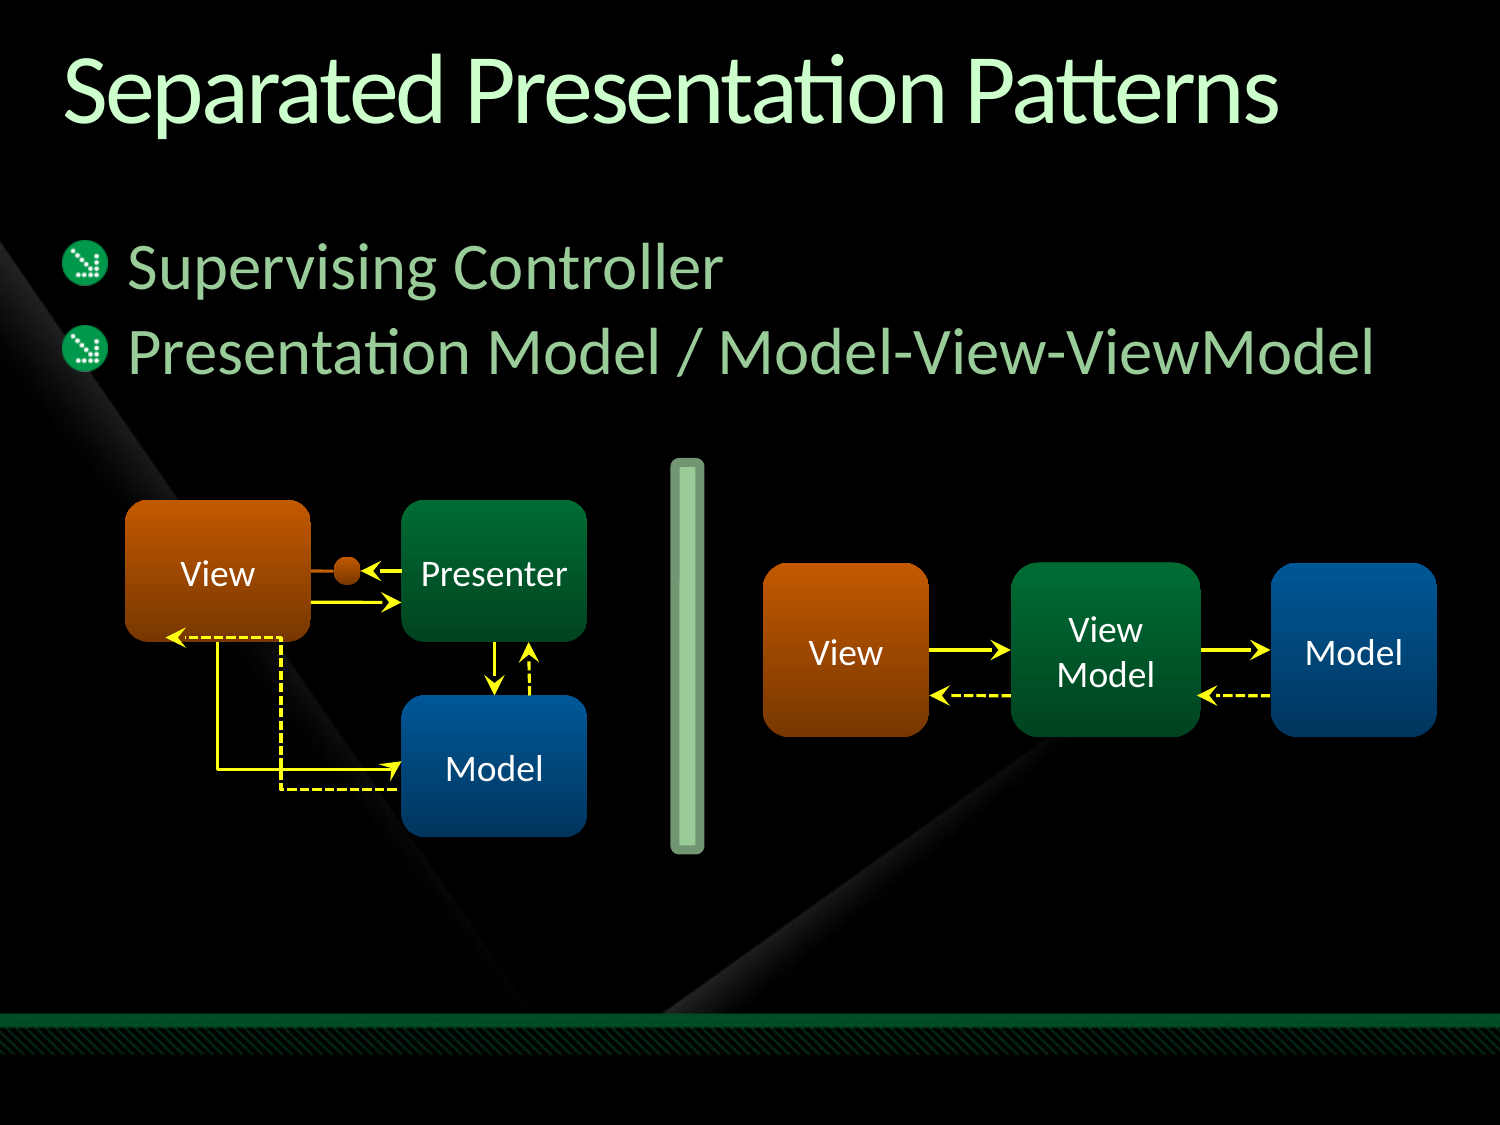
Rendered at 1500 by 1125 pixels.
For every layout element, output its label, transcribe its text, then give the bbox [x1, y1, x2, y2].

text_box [124, 499, 588, 838]
title Separated Presentation Patterns [62, 37, 1438, 147]
picture [0, 0, 1500, 1125]
list Supervising Controller Presentation Model / Model-View-ViewModel [62, 231, 1438, 595]
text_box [762, 562, 1438, 738]
text_box [670, 457, 705, 855]
